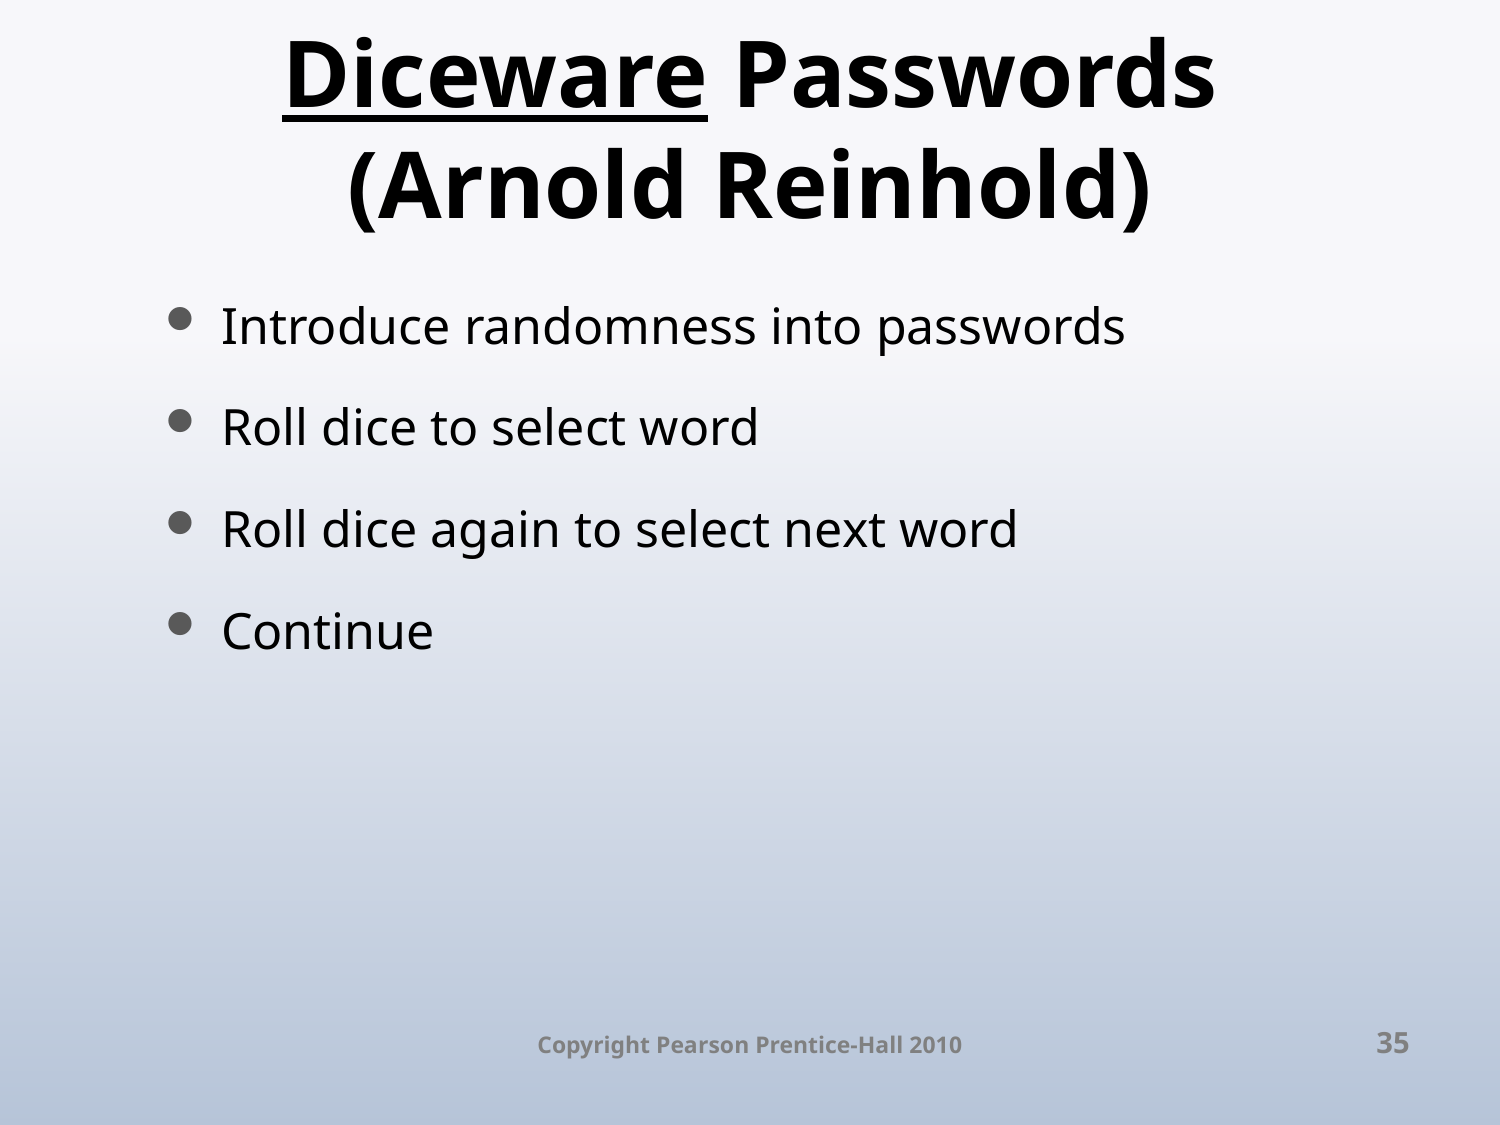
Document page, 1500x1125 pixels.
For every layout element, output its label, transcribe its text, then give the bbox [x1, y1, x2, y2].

footer Copyright Pearson Prentice-Hall 2010 [512, 1021, 988, 1067]
slide_number 35 [1074, 1021, 1425, 1067]
title Diceware Passwords (Arnold Reinhold) [150, 37, 1350, 245]
list Introduce randomness into passwords Roll dice to select word Roll dice again to select next word Continue [150, 286, 1350, 993]
